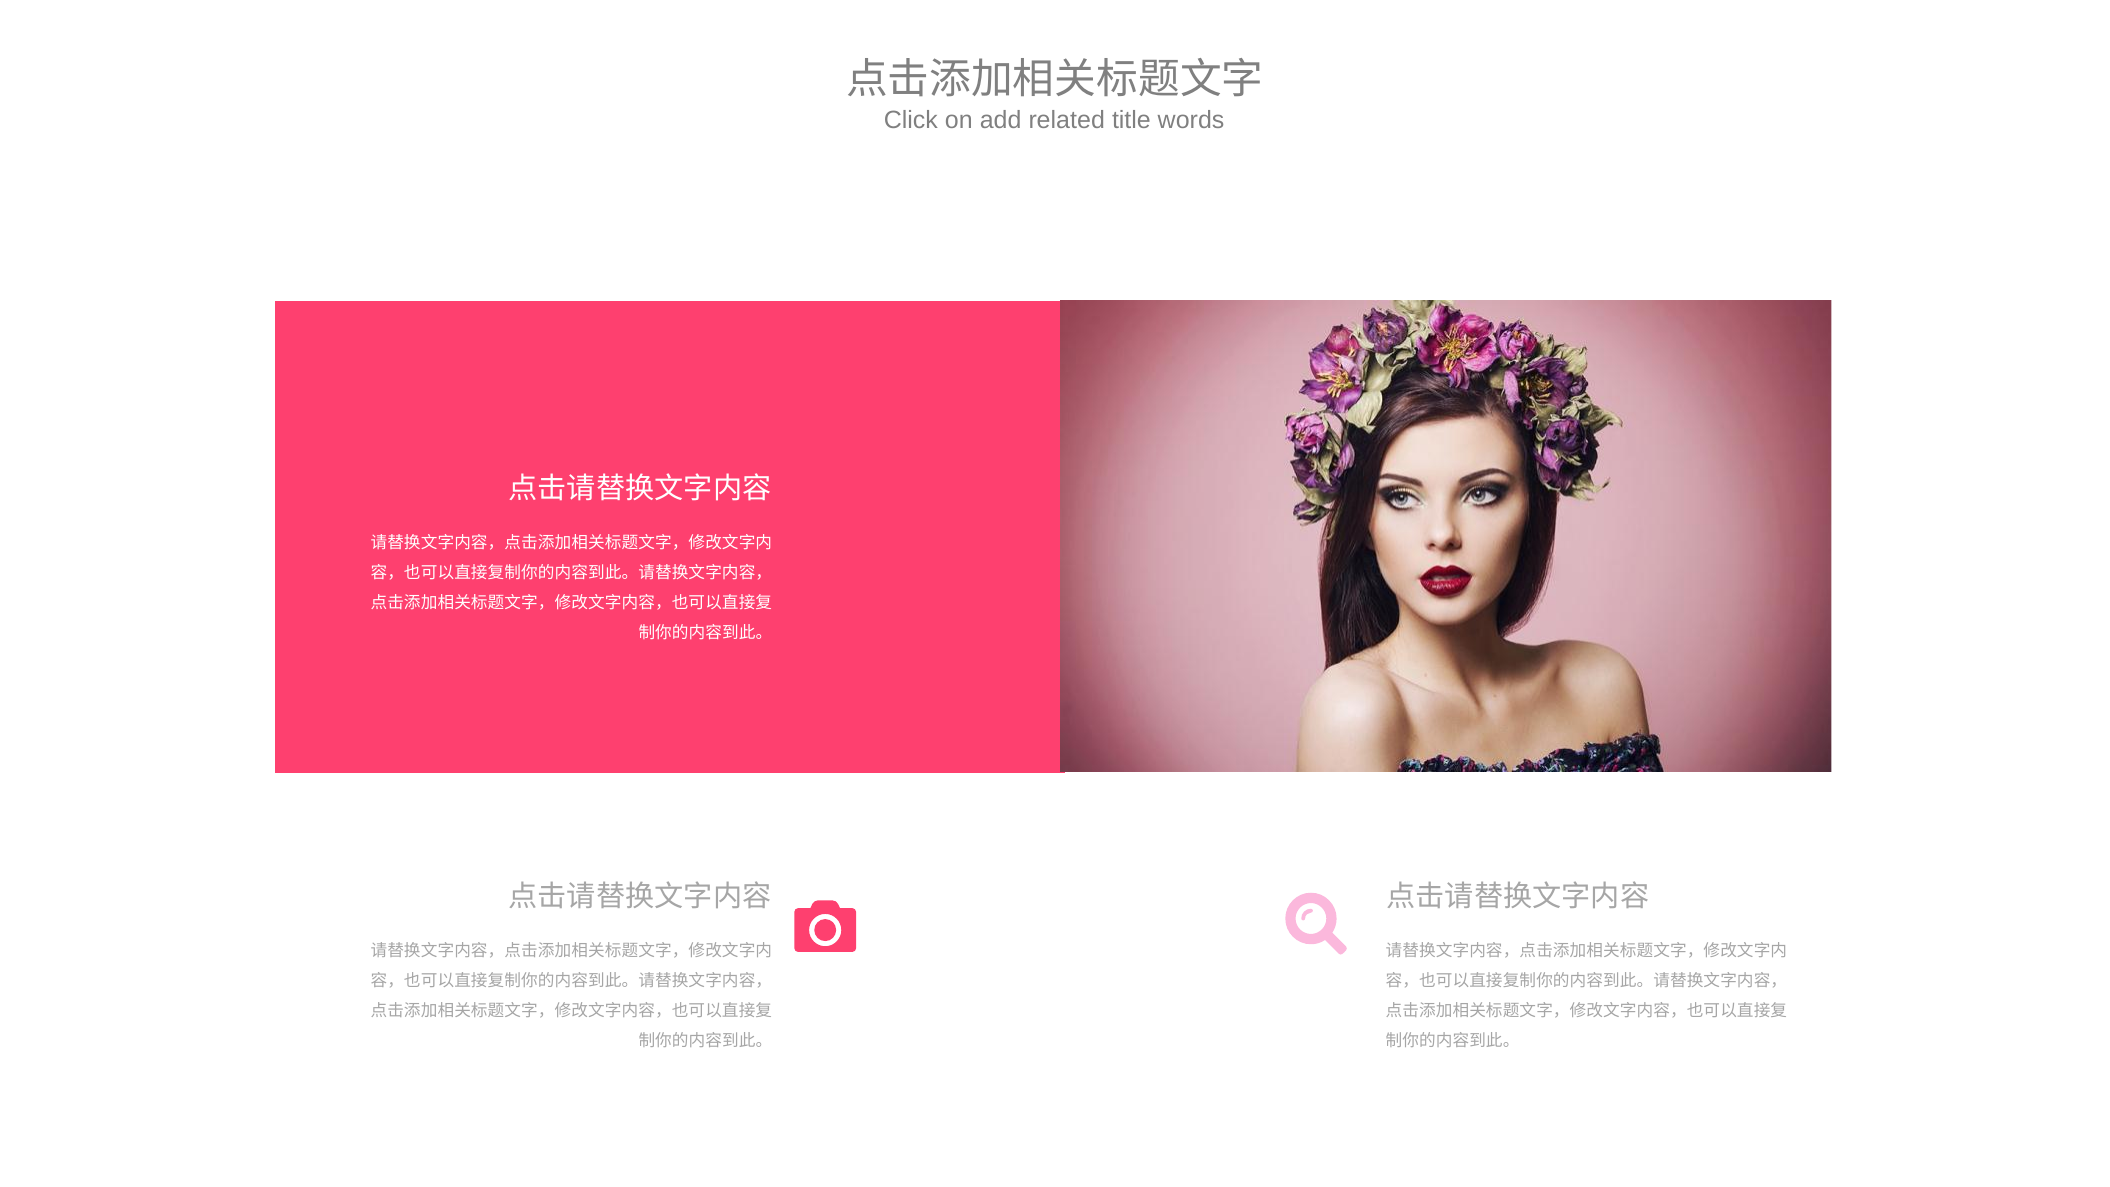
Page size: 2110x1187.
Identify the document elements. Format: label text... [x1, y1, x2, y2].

text_box [274, 300, 1065, 773]
text_box Click on add related title words [864, 95, 1246, 158]
text_box 点击添加相关标题文字 [803, 44, 1307, 107]
text_box [794, 900, 857, 952]
text_box [1285, 892, 1347, 955]
text_box 请替换文字内容，点击添加相关标题文字，修改文字内容，也可以直接复制你的内容到此。请替换文字内容，点击添加相关标题文字，修改文字内容，也可以直接复制你的内容到此。 [1369, 921, 1814, 1058]
text_box 点击请替换文字内容 [491, 869, 788, 921]
text_box 点击请替换文字内容 [491, 461, 788, 513]
text_box 请替换文字内容，点击添加相关标题文字，修改文字内容，也可以直接复制你的内容到此。请替换文字内容，点击添加相关标题文字，修改文字内容，也可以直接复制你的内容到此。 [344, 514, 789, 651]
text_box [1060, 300, 1832, 772]
text_box 点击请替换文字内容 [1370, 869, 1667, 921]
text_box 请替换文字内容，点击添加相关标题文字，修改文字内容，也可以直接复制你的内容到此。请替换文字内容，点击添加相关标题文字，修改文字内容，也可以直接复制你的内容到此。 [344, 921, 789, 1058]
